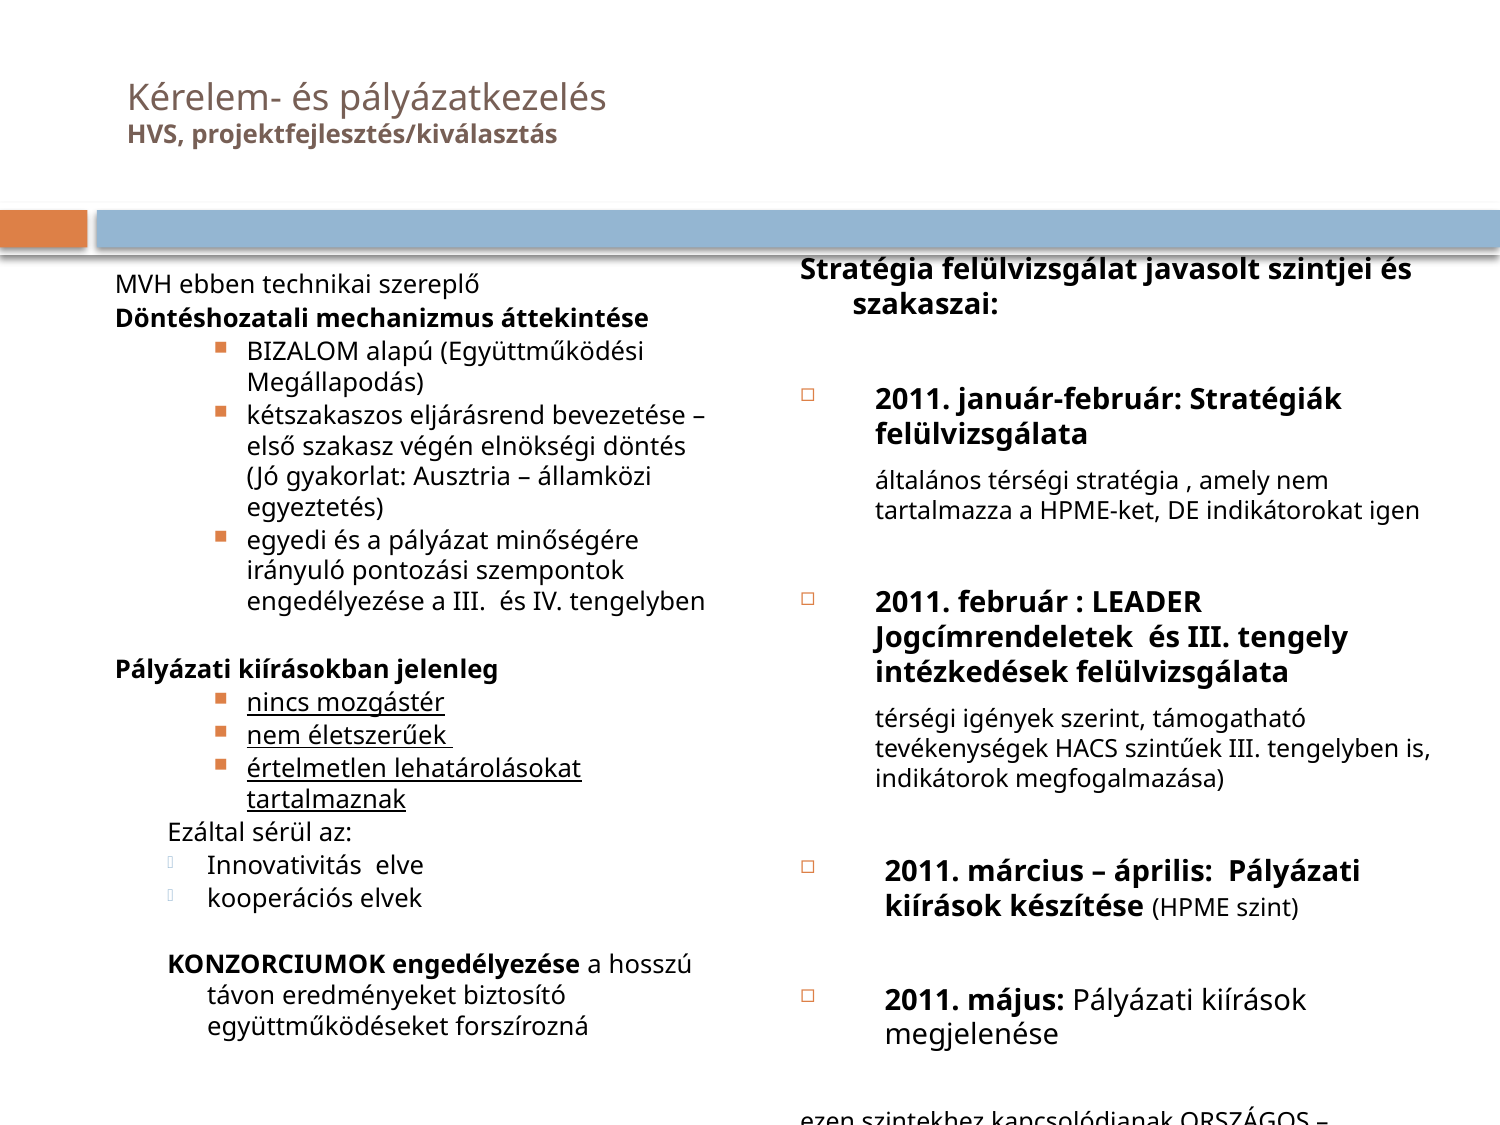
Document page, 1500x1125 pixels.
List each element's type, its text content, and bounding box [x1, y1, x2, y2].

list MVH ebben technikai szereplő Döntéshozatali mechanizmus áttekintése BIZALOM alapú (Együttműködési Megállapodás) kétszakaszos eljárásrend bevezetése – első szakasz végén elnökségi döntés (Jó gyakorlat: Ausztria – államközi egyeztetés) egyedi és a pályázat minőségére irányuló pontozási szempontok engedélyezése a III. és IV. tengelyben Pályázati kiírásokban jelenleg nincs mozgástér nem életszerűek értelmetlen lehatárolásokat tartalmaznak Ezáltal sérül az: Innovativitás elve kooperációs elvek KONZORCIUMOK engedélyezése a hosszú távon eredményeket biztosító együttműködéseket forszírozná [99, 260, 738, 1059]
list Stratégia felülvizsgálat javasolt szintjei és szakaszai: 2011. január-február: Stratégiák felülvizsgálata általános térségi stratégia , amely nem tartalmazza a HPME-ket, DE indikátorokat igen 2011. február : LEADER Jogcímrendeletek és III. tengely intézkedések felülvizsgálata térségi igények szerint, támogatható tevékenységek HACS szintűek III. tengelyben is, indikátorok megfogalmazása) 2011. március – április: Pályázati kiírások készítése (HPME szint) 2011. május: Pályázati kiírások megjelenése ezen szintekhez kapcsolódjanak ORSZÁGOS – Regionális egyeztetések [785, 243, 1459, 1094]
title Kérelem- és pályázatkezelés HVS, projektfejlesztés/kiválasztás [112, 66, 1450, 229]
